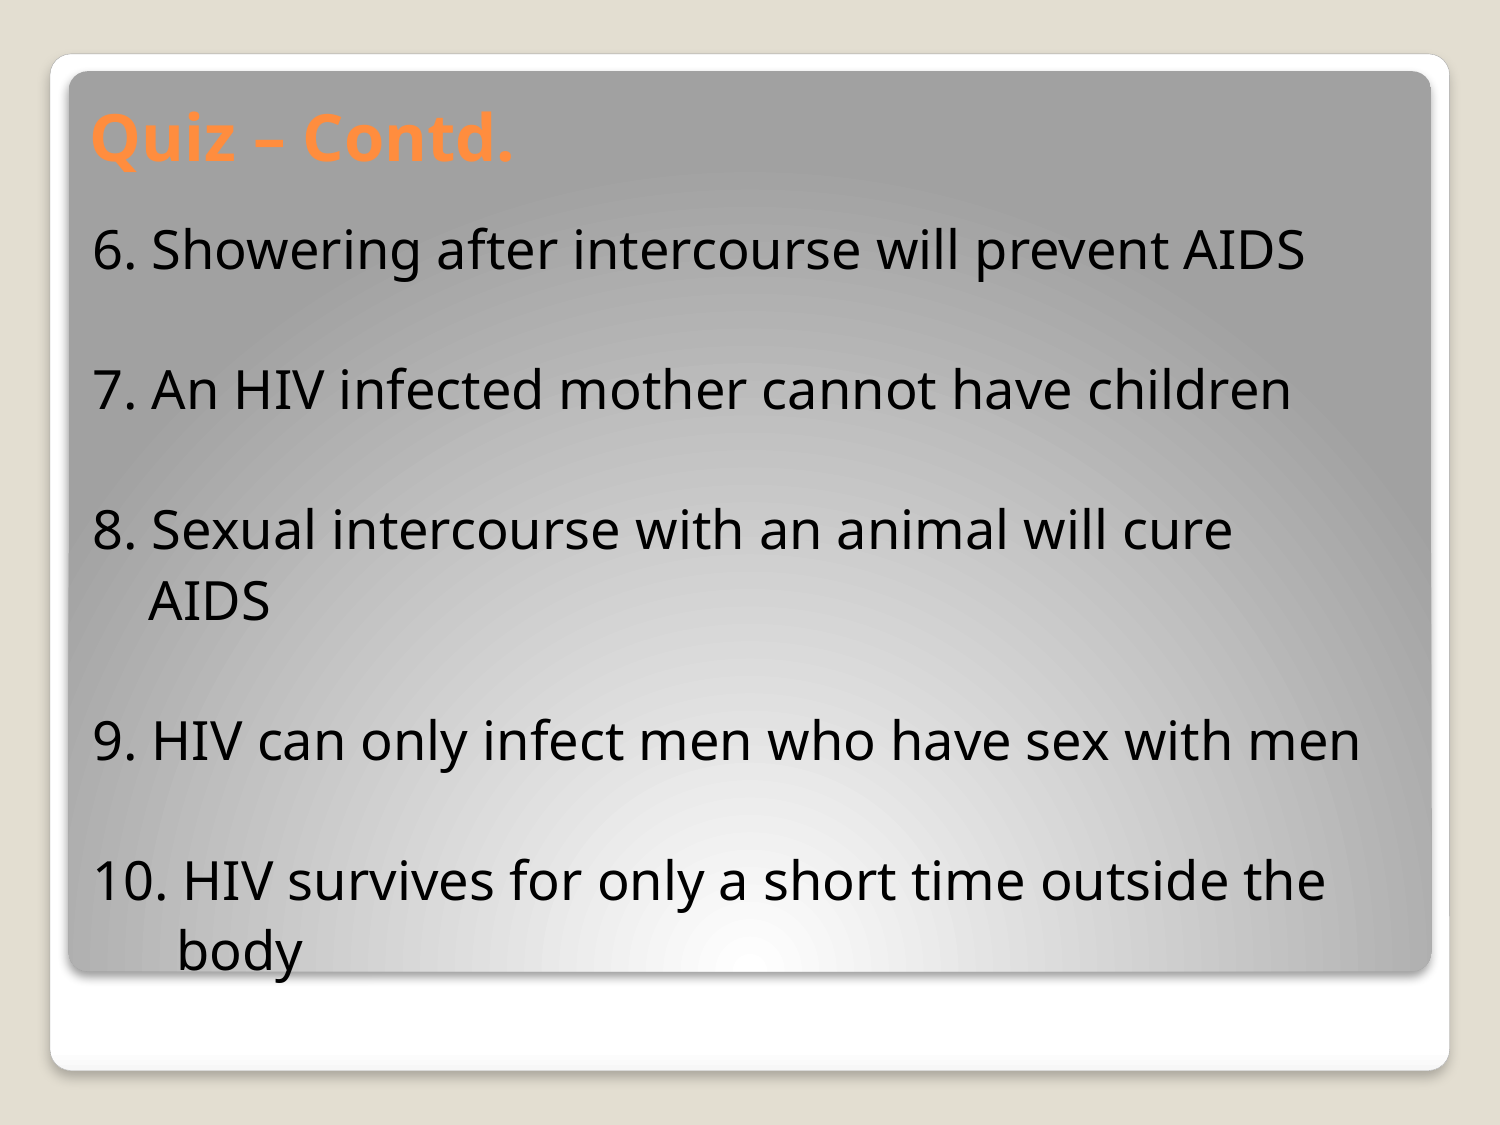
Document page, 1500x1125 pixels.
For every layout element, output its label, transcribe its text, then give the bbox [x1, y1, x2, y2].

title Quiz – Contd. [75, 87, 1418, 199]
list 6. Showering after intercourse will prevent AIDS 7. An HIV infected mother cannot have children 8. Sexual intercourse with an animal will cure AIDS 9. HIV can only infect men who have sex with men 10. HIV survives for only a short time outside the body [62, 199, 1500, 1051]
